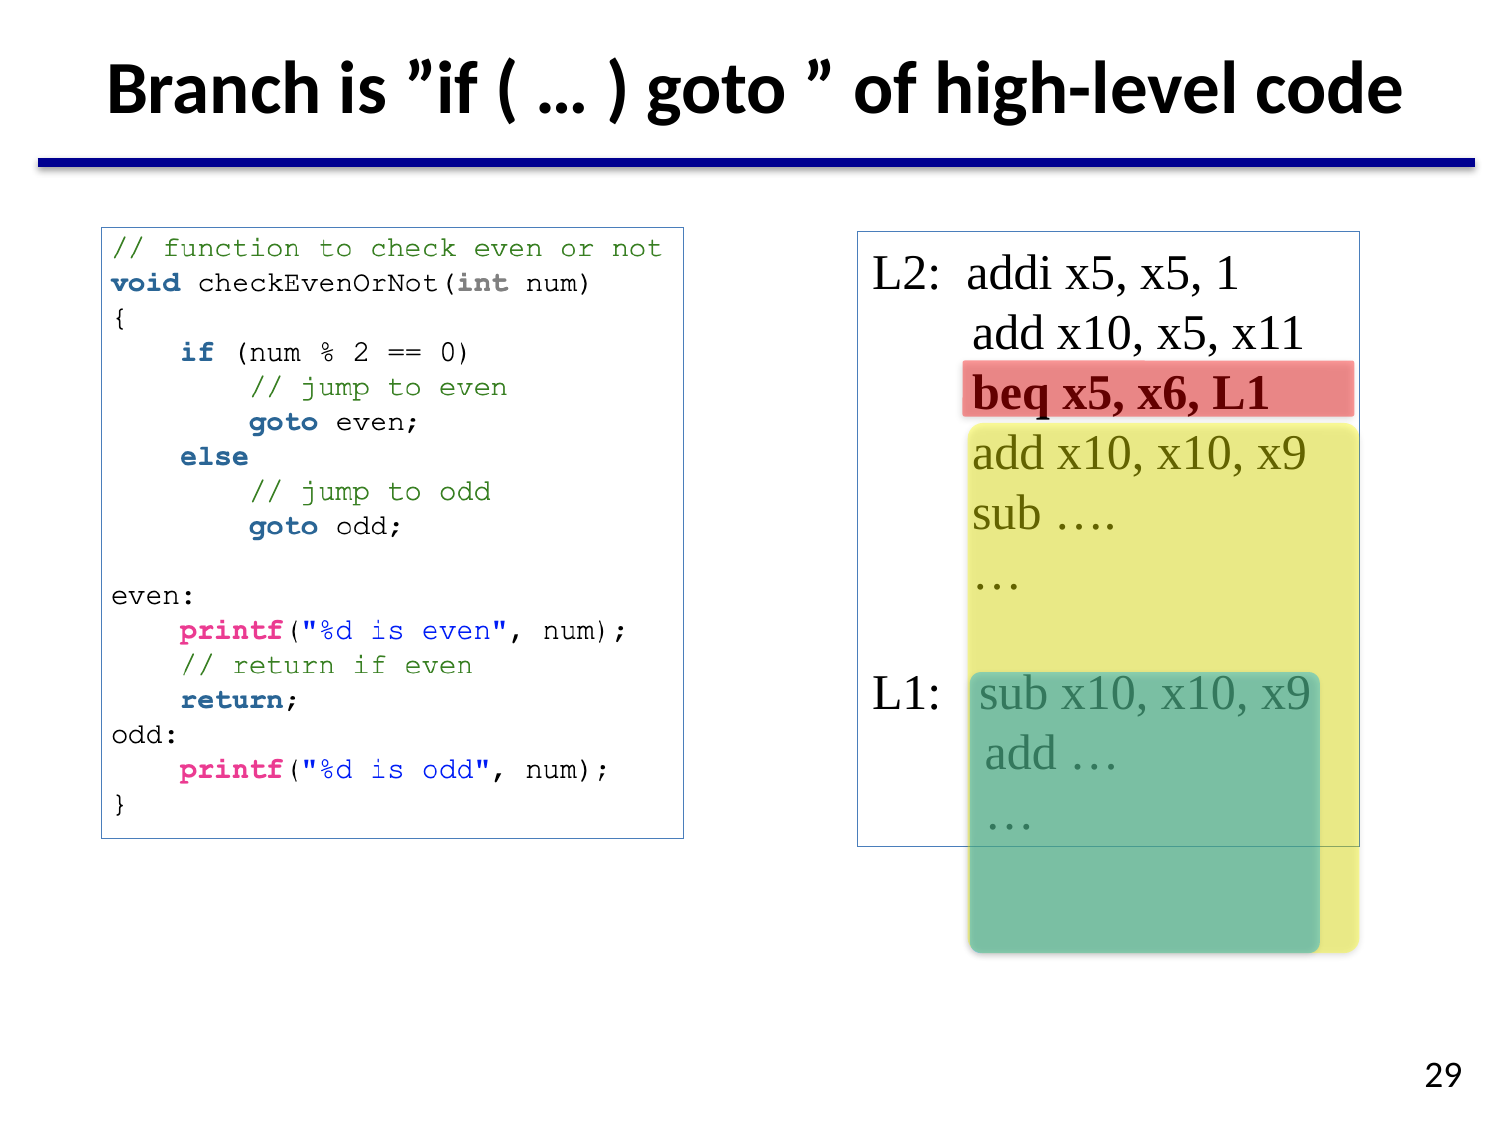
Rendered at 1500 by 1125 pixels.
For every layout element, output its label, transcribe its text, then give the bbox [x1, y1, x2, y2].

title Branch is ”if ( … ) goto ” of high-level code [37, 24, 1475, 143]
picture [100, 226, 684, 839]
text_box [966, 423, 1361, 954]
text_box [969, 671, 1321, 954]
text_box [961, 359, 1356, 418]
slide_number 29 [1127, 1042, 1478, 1103]
text_box L2: addi x5, x5, 1 add x10, x5, x11 beq x5, x6, L1 add x10, x10, x9 sub …. … L1: sub x10, x10, x9 add … … [857, 231, 1360, 847]
